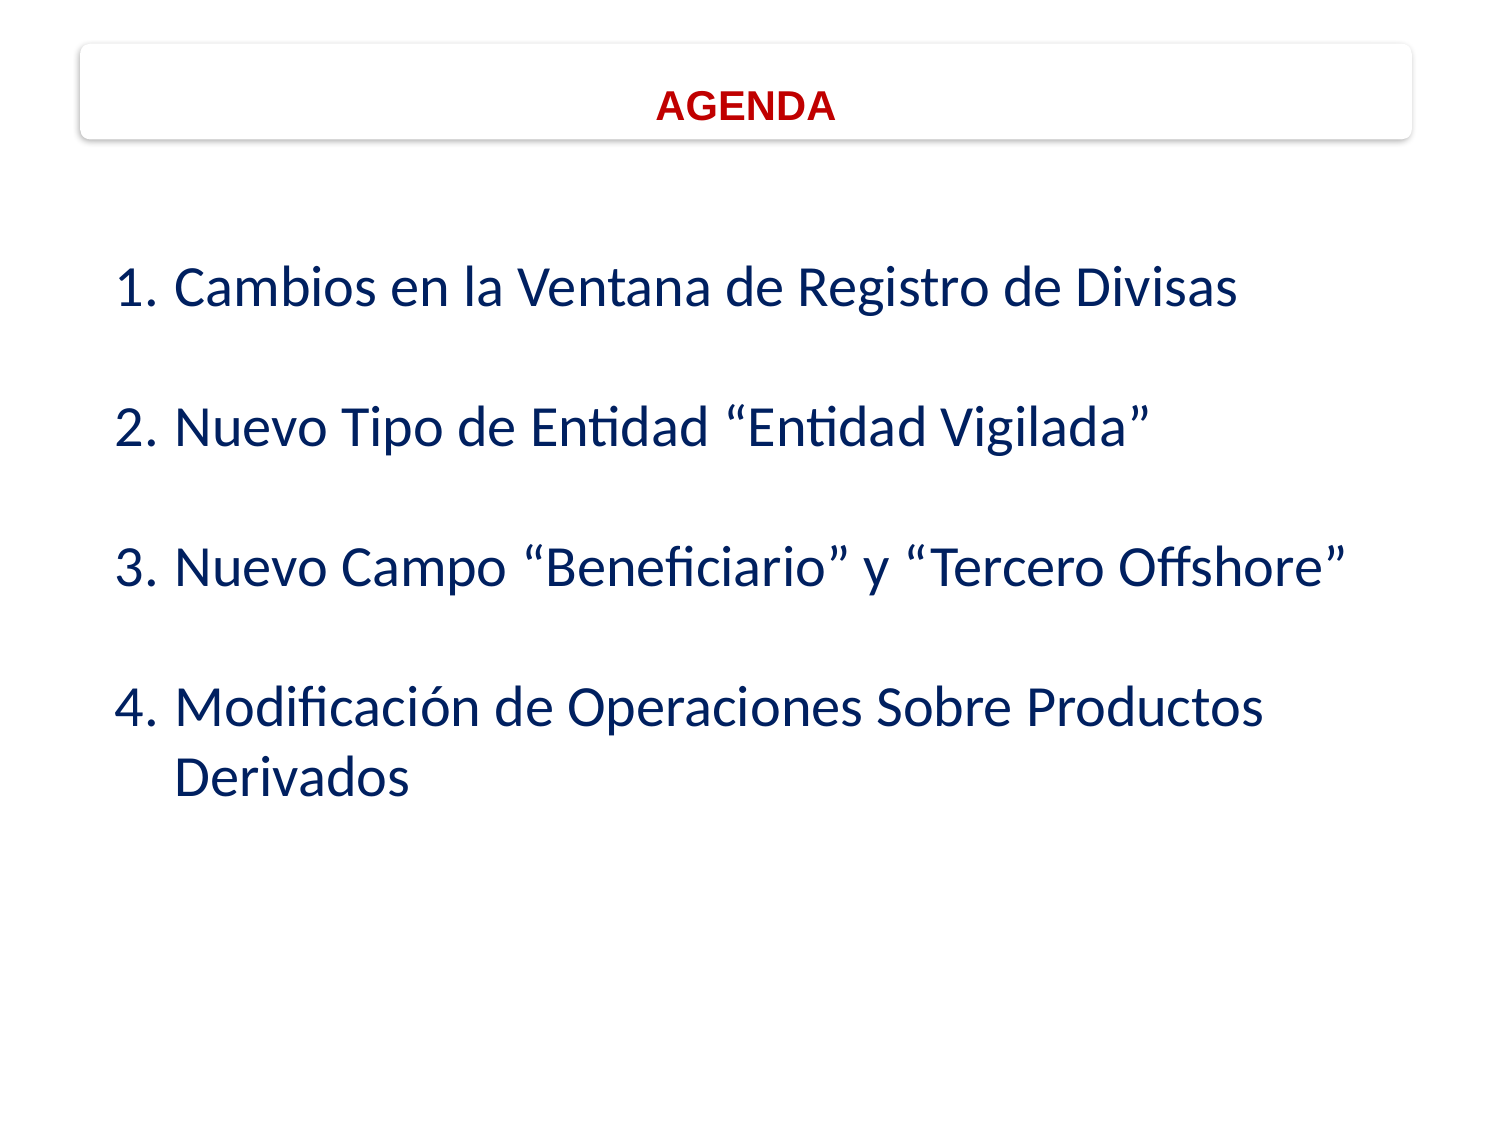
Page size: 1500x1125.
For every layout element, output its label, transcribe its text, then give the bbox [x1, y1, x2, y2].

text_box AGENDA [80, 43, 1412, 140]
text_box Cambios en la Ventana de Registro de Divisas Nuevo Tipo de Entidad “Entidad Vigilada” Nuevo Campo “Beneficiario” y “Tercero Offshore” Modificación de Operaciones Sobre Productos Derivados [100, 255, 1424, 802]
